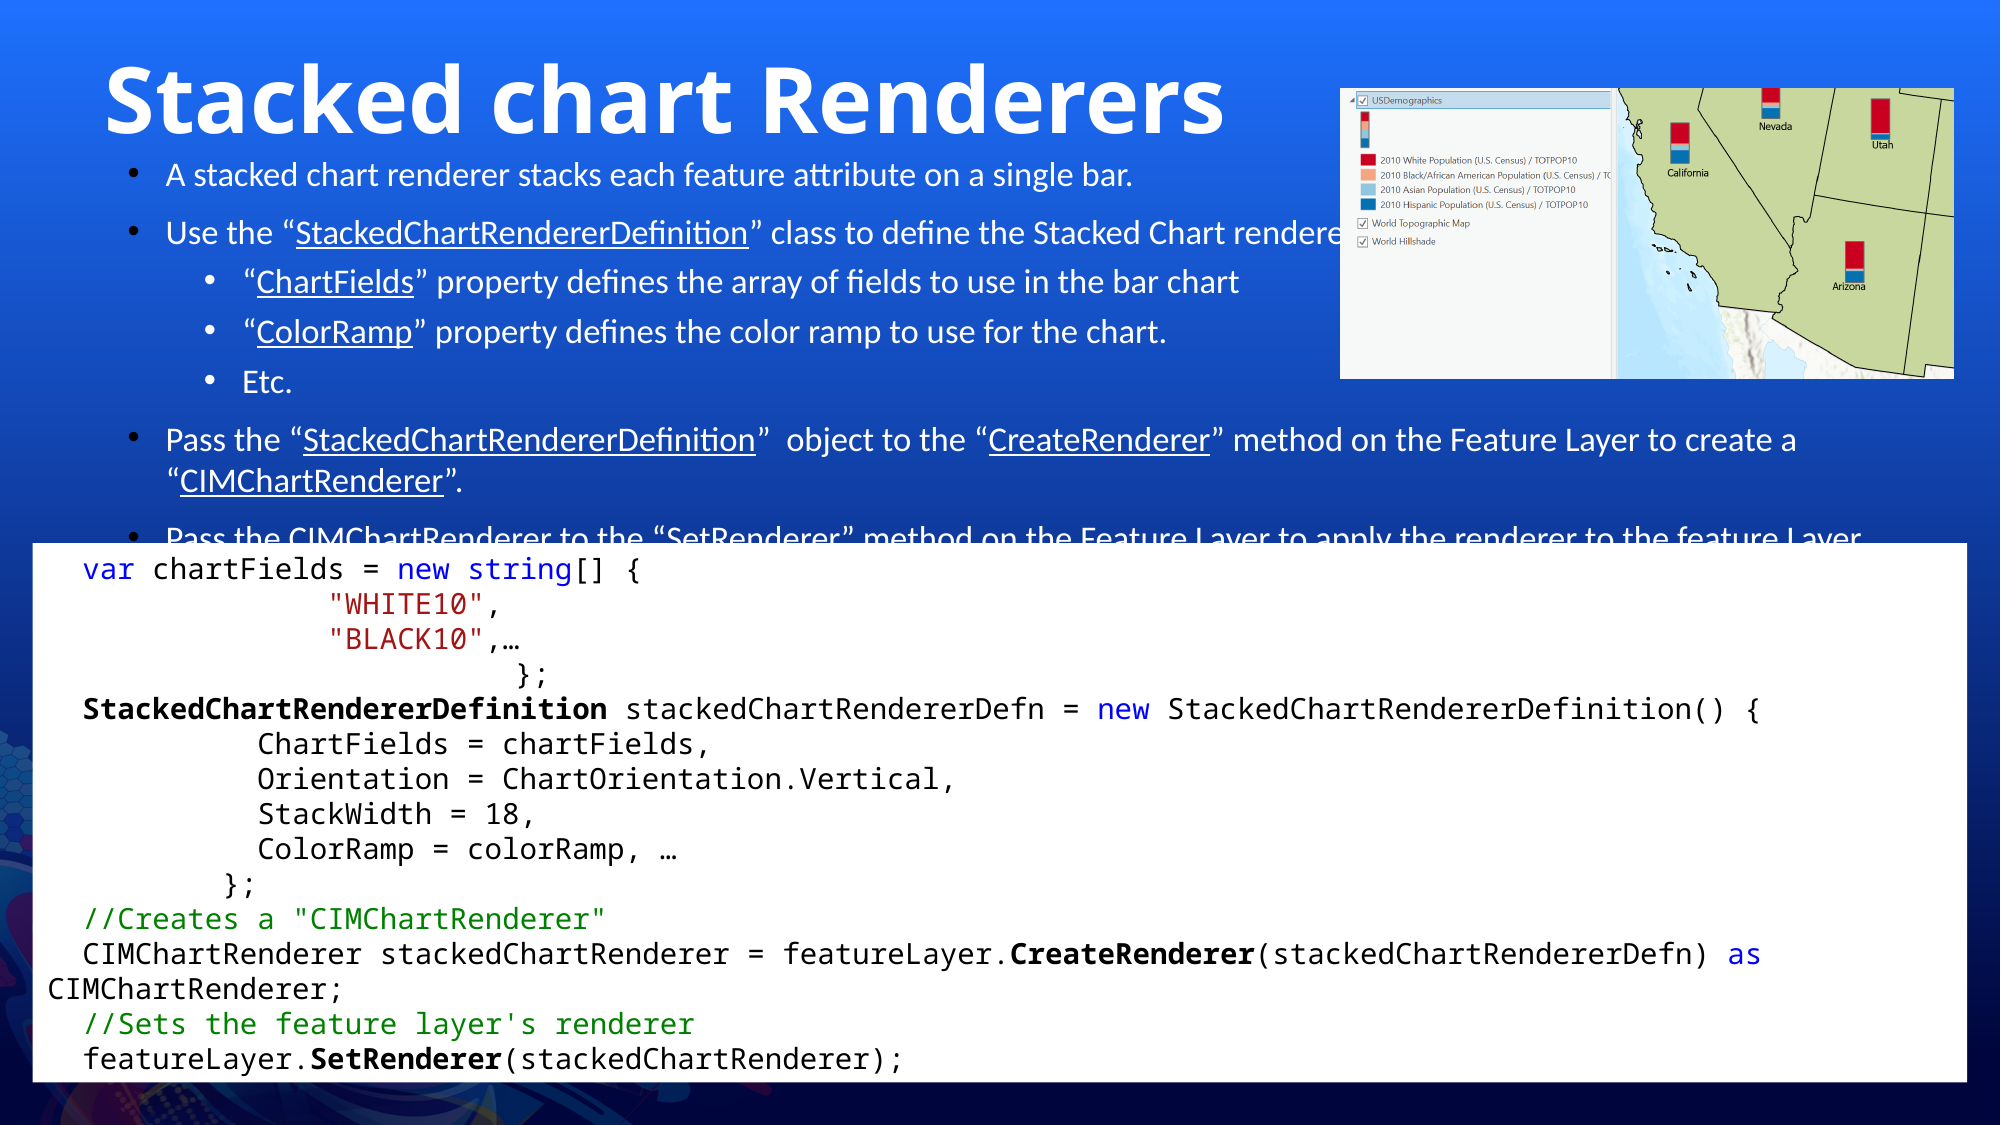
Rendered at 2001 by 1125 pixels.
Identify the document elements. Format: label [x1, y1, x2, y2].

text_box [0, 0, 2000, 1125]
picture [1340, 88, 1954, 379]
